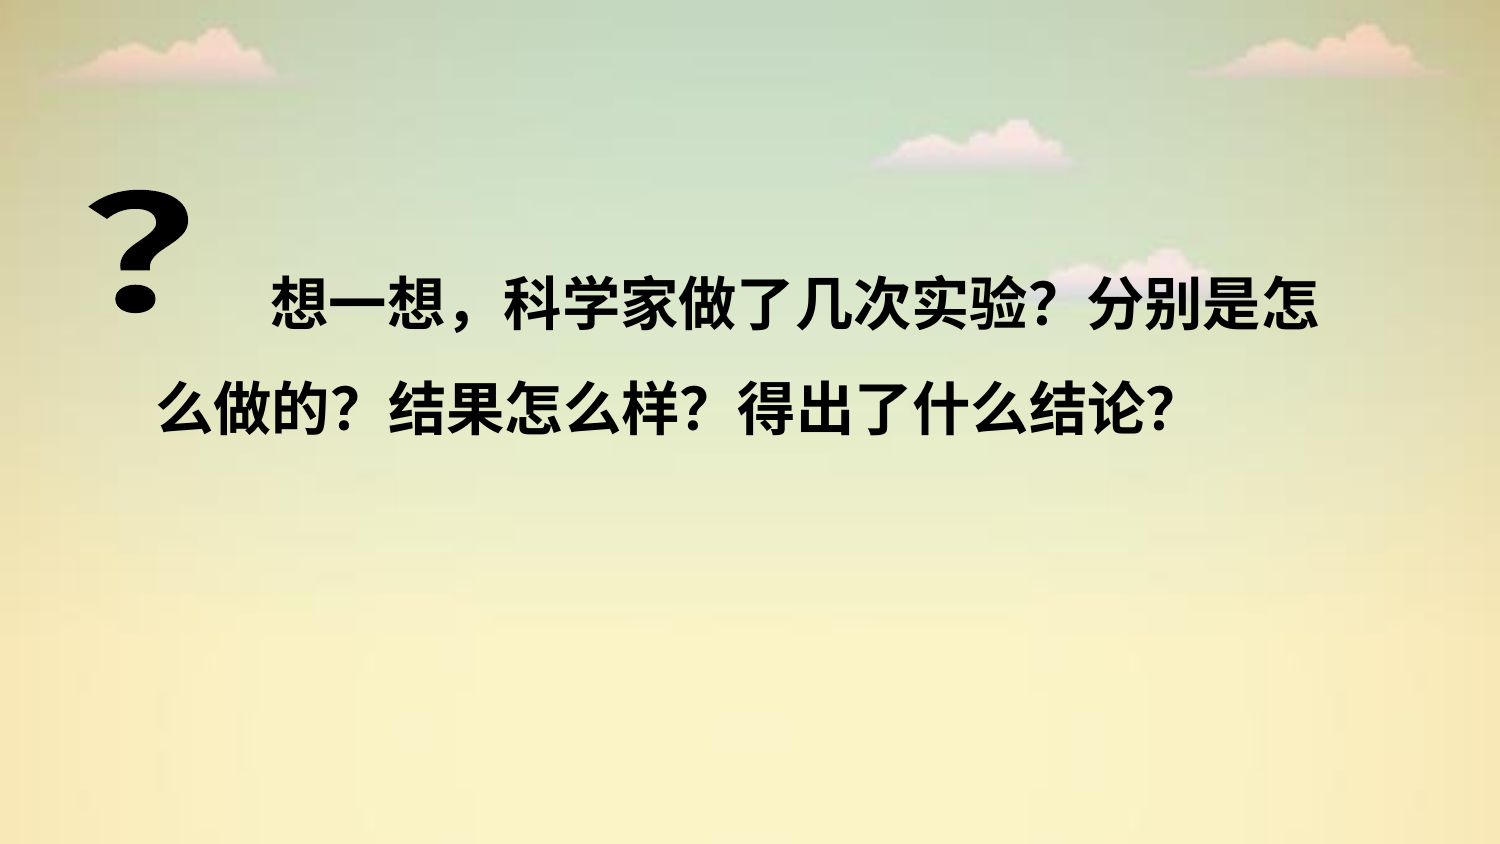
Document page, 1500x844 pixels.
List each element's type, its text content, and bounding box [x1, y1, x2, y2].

text_box 想一想，科学家做了几次实验？分别是怎么做的？结果怎么样？得出了什么结论？ [140, 224, 1360, 450]
picture [0, 0, 1500, 844]
